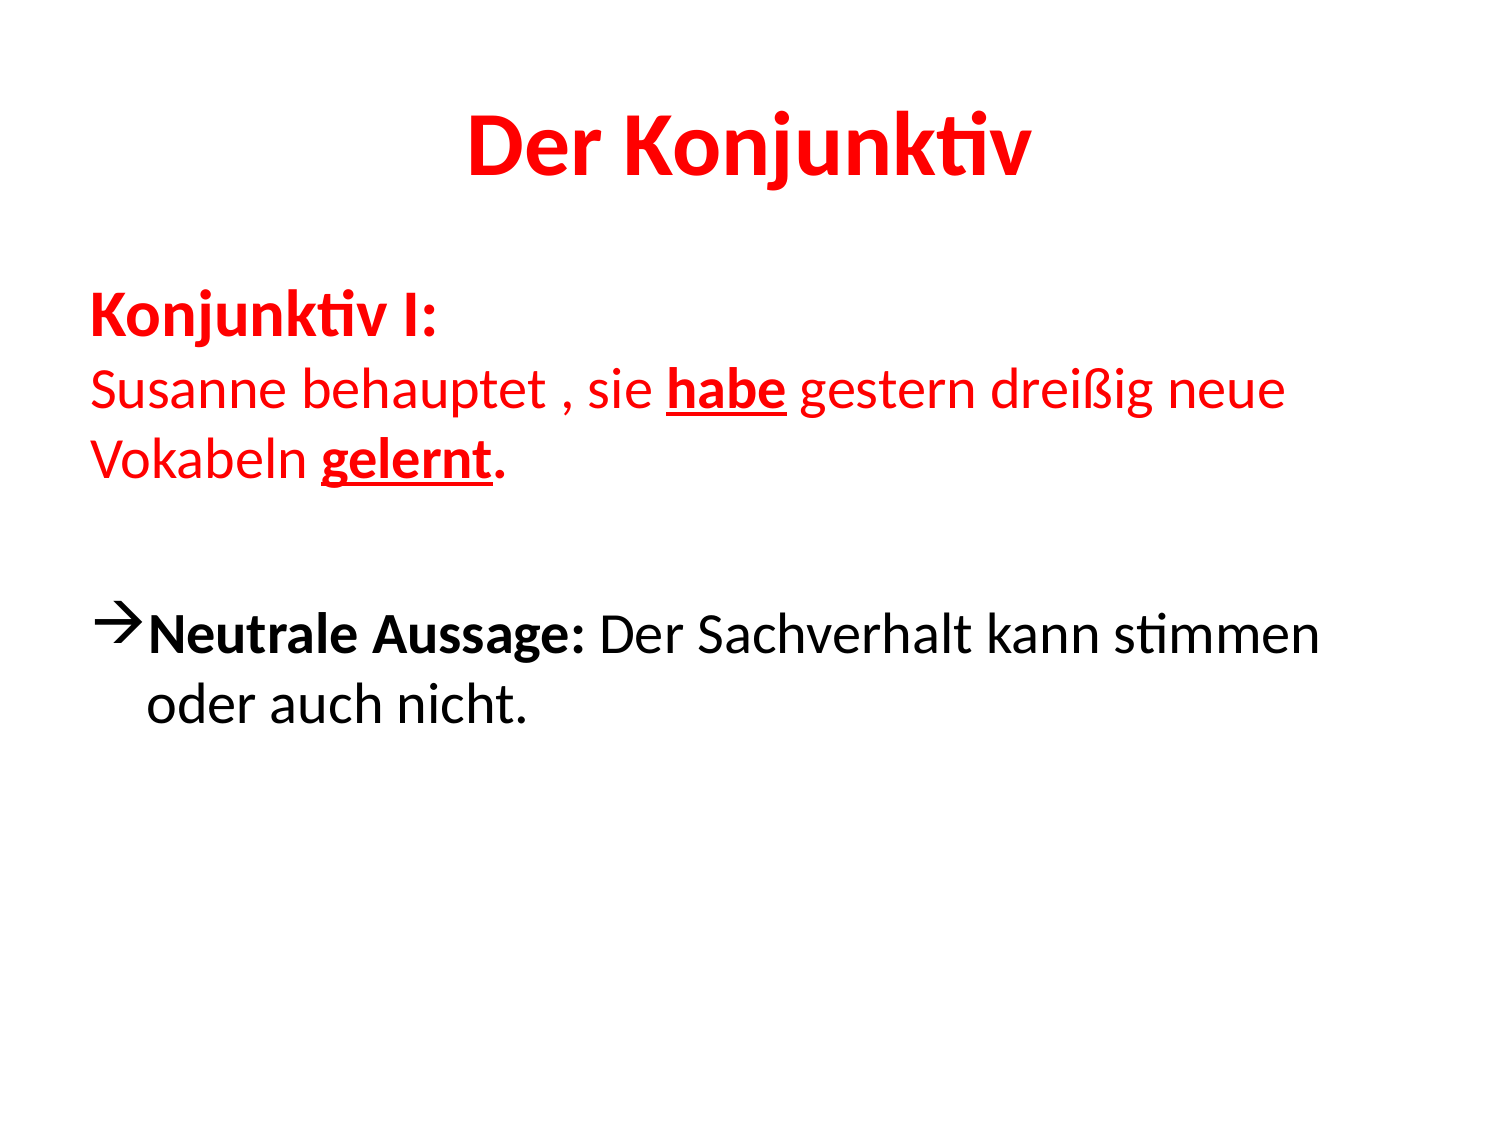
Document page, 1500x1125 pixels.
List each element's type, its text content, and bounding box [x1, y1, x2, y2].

title Der Konjunktiv [75, 45, 1425, 233]
list Konjunktiv I: Susanne behauptet , sie habe gestern dreißig neue Vokabeln gelernt. Neutrale Aussage: Der Sachverhalt kann stimmen oder auch nicht. [75, 262, 1425, 1005]
